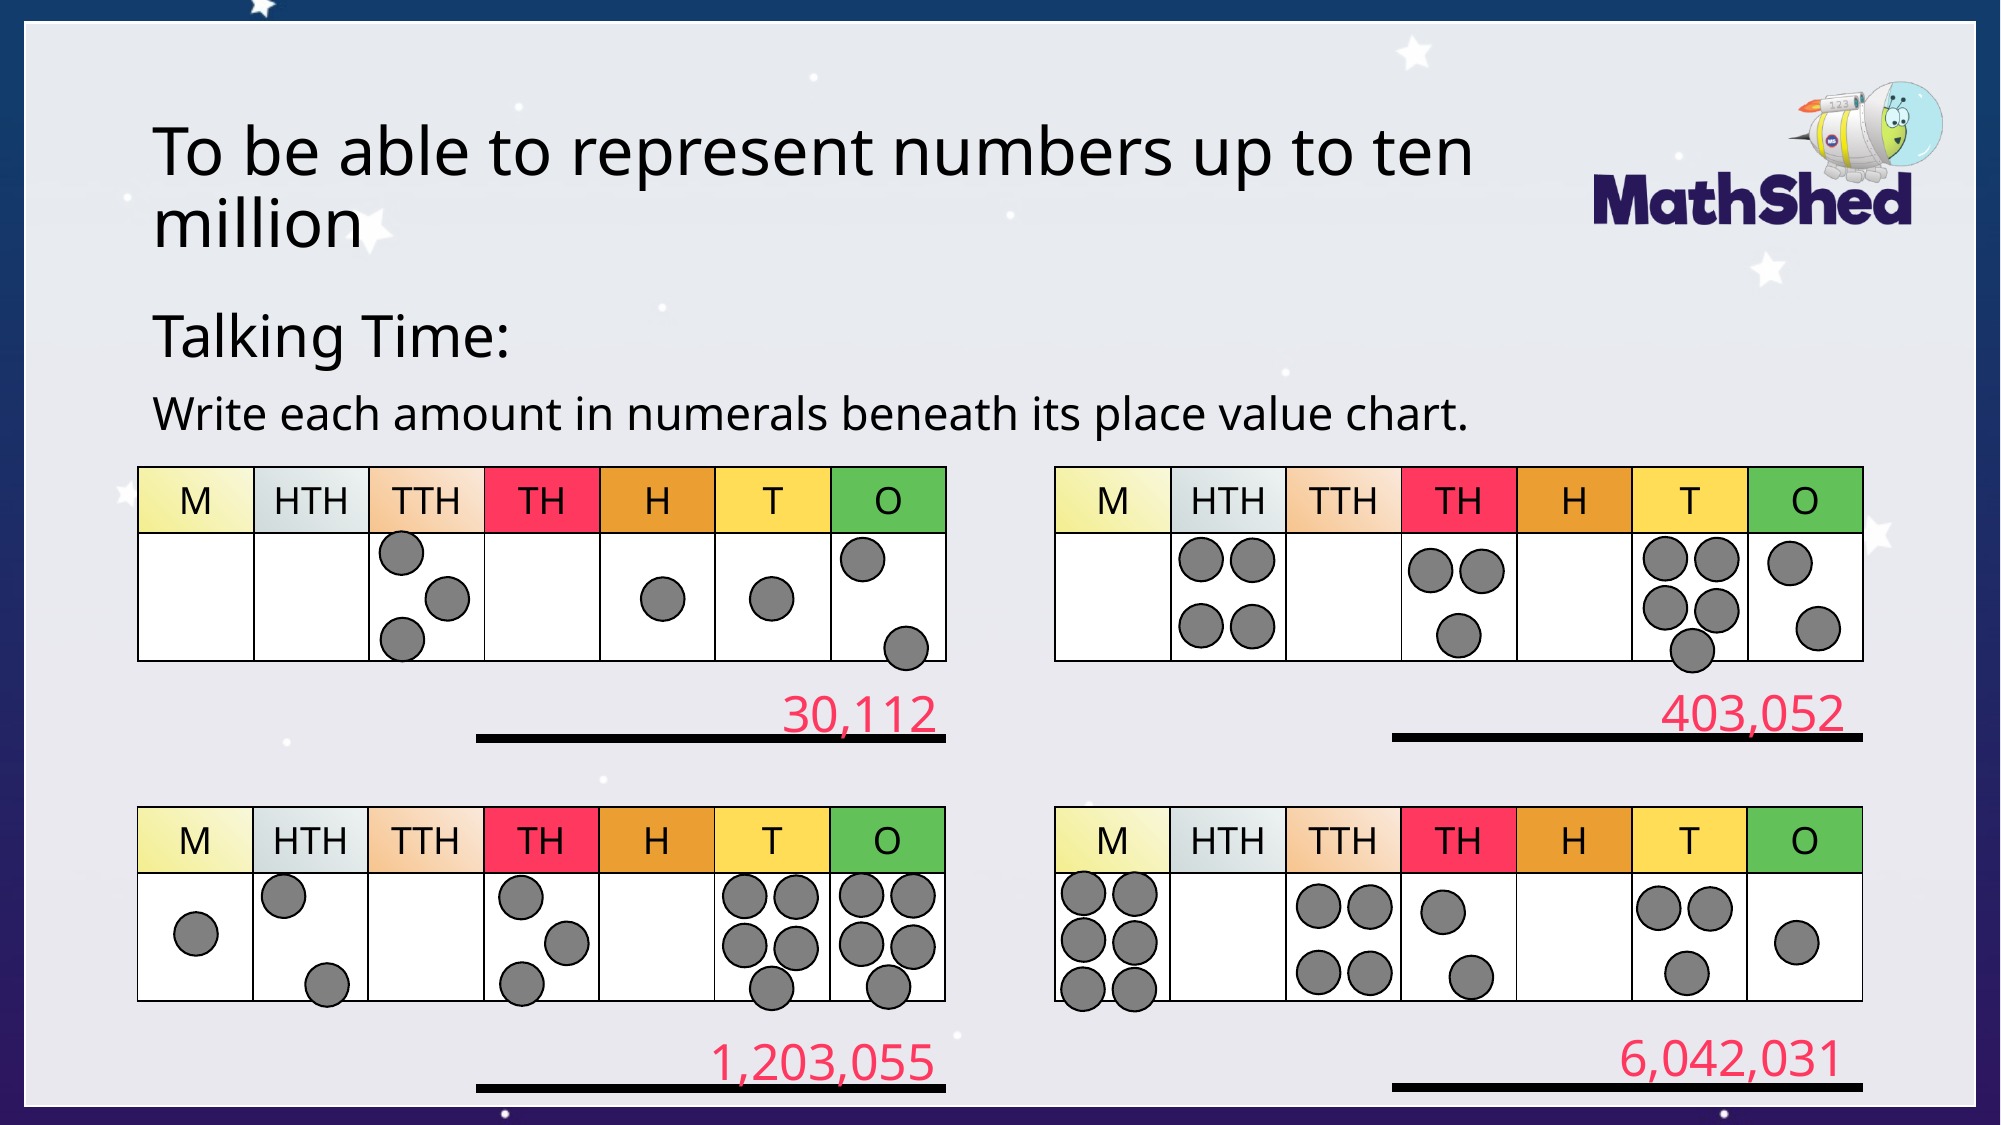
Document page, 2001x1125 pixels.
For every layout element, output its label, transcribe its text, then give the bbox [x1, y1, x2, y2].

table_cell [715, 874, 829, 1000]
text_box [890, 873, 936, 919]
table_cell [485, 534, 599, 660]
table_header TTH [1287, 468, 1401, 532]
text_box [1060, 917, 1107, 963]
text_box [1112, 871, 1158, 917]
text_box [773, 925, 819, 972]
table_header T [716, 468, 830, 532]
table_cell [716, 534, 830, 660]
table_cell [1287, 534, 1401, 660]
text_box [1229, 603, 1276, 650]
table_header T [1633, 468, 1747, 532]
list Talking Time: Write each amount in numerals beneath its place value chart. [137, 299, 1863, 1014]
text_box [890, 924, 936, 970]
table_header HTH [255, 468, 368, 532]
text_box [748, 965, 795, 1012]
text_box [379, 616, 426, 663]
table_cell [139, 534, 253, 660]
table_header H [600, 808, 714, 872]
text_box [883, 625, 929, 672]
table_header M [1056, 808, 1169, 872]
text_box [748, 576, 795, 622]
table_cell [1749, 534, 1862, 660]
table_cell [1172, 534, 1285, 660]
text_box 6,042,031 [1604, 1018, 1861, 1094]
text_box 1,203,055 [694, 1022, 951, 1098]
table_header TH [1402, 468, 1516, 532]
table_cell [254, 874, 367, 1000]
text_box [1642, 585, 1689, 631]
table_header TH [1402, 808, 1516, 872]
table_header O [1749, 468, 1862, 532]
table_header TTH [370, 468, 484, 532]
text_box [1060, 870, 1107, 917]
text_box [1111, 966, 1158, 1013]
table_cell [255, 534, 368, 660]
text_box [839, 536, 886, 583]
table_header T [1633, 808, 1746, 872]
table_cell [831, 874, 944, 1000]
text_box [1392, 733, 1646, 742]
text_box [838, 872, 885, 918]
text_box 403,052 [1646, 673, 1861, 749]
table_cell [1748, 874, 1862, 1000]
table_cell [485, 874, 598, 1000]
text_box [1459, 548, 1505, 595]
text_box [1178, 536, 1224, 583]
table_header M [138, 808, 252, 872]
text_box [1229, 537, 1276, 584]
text_box [1392, 1083, 1604, 1092]
table_header T [715, 808, 829, 872]
text_box [1420, 889, 1466, 936]
table_header H [1518, 468, 1631, 532]
text_box [173, 911, 219, 957]
text_box [1687, 886, 1733, 932]
text_box [476, 734, 767, 743]
table_header TTH [369, 808, 483, 872]
table_cell [832, 534, 945, 660]
text_box [1112, 920, 1158, 966]
table_cell [601, 534, 714, 660]
table_cell [600, 874, 714, 1000]
table_cell [1056, 534, 1170, 660]
text_box [773, 874, 819, 920]
text_box [378, 530, 425, 576]
table_header O [832, 468, 945, 532]
text_box [1767, 540, 1813, 587]
text_box [304, 962, 350, 1008]
text_box [1347, 950, 1393, 997]
text_box [1178, 602, 1224, 649]
text_box [1694, 587, 1740, 634]
table_header M [139, 468, 253, 532]
table_header HTH [1171, 808, 1285, 872]
text_box [1407, 547, 1454, 594]
text_box [639, 576, 686, 622]
table_header O [1748, 808, 1862, 872]
text_box [1060, 966, 1106, 1013]
text_box [260, 873, 307, 919]
text_box [1774, 919, 1820, 966]
text_box [498, 874, 544, 921]
text_box [1295, 883, 1342, 929]
text_box [544, 920, 590, 967]
table_header TTH [1287, 808, 1400, 872]
text_box [1795, 605, 1842, 652]
table_header TH [485, 808, 598, 872]
table_header O [831, 808, 944, 872]
text_box [1664, 950, 1710, 997]
text_box [1436, 612, 1482, 659]
table_cell [1171, 874, 1285, 1000]
text_box [1635, 885, 1682, 932]
text_box [721, 922, 768, 969]
title To be able to represent numbers up to ten million [137, 81, 1578, 299]
text_box [424, 576, 471, 622]
text_box [838, 921, 885, 968]
text_box [1347, 884, 1393, 930]
table_header HTH [1172, 468, 1285, 532]
table_cell [1517, 874, 1631, 1000]
table_cell [1287, 874, 1400, 1000]
text_box 30,112 [767, 675, 954, 750]
text_box [865, 964, 912, 1010]
text_box [1295, 949, 1342, 996]
table_header H [1517, 808, 1631, 872]
table_cell [1633, 534, 1747, 660]
text_box [1448, 954, 1495, 1001]
table_cell [1056, 874, 1169, 1000]
table_cell [370, 534, 484, 660]
text_box [1694, 536, 1740, 583]
text_box [1642, 535, 1689, 582]
table_header TH [485, 468, 599, 532]
table_cell [1633, 874, 1746, 1000]
table_header M [1056, 468, 1170, 532]
table_cell [1402, 874, 1516, 1000]
table_header H [601, 468, 714, 532]
table_cell [1402, 534, 1516, 660]
table_cell [1518, 534, 1631, 660]
picture [0, 0, 2001, 1125]
table_header HTH [254, 808, 367, 872]
table_cell [369, 874, 483, 1000]
text_box [1669, 627, 1716, 673]
text_box [476, 1084, 694, 1093]
text_box [499, 961, 545, 1007]
table_cell [138, 874, 252, 1000]
text_box [721, 873, 768, 920]
